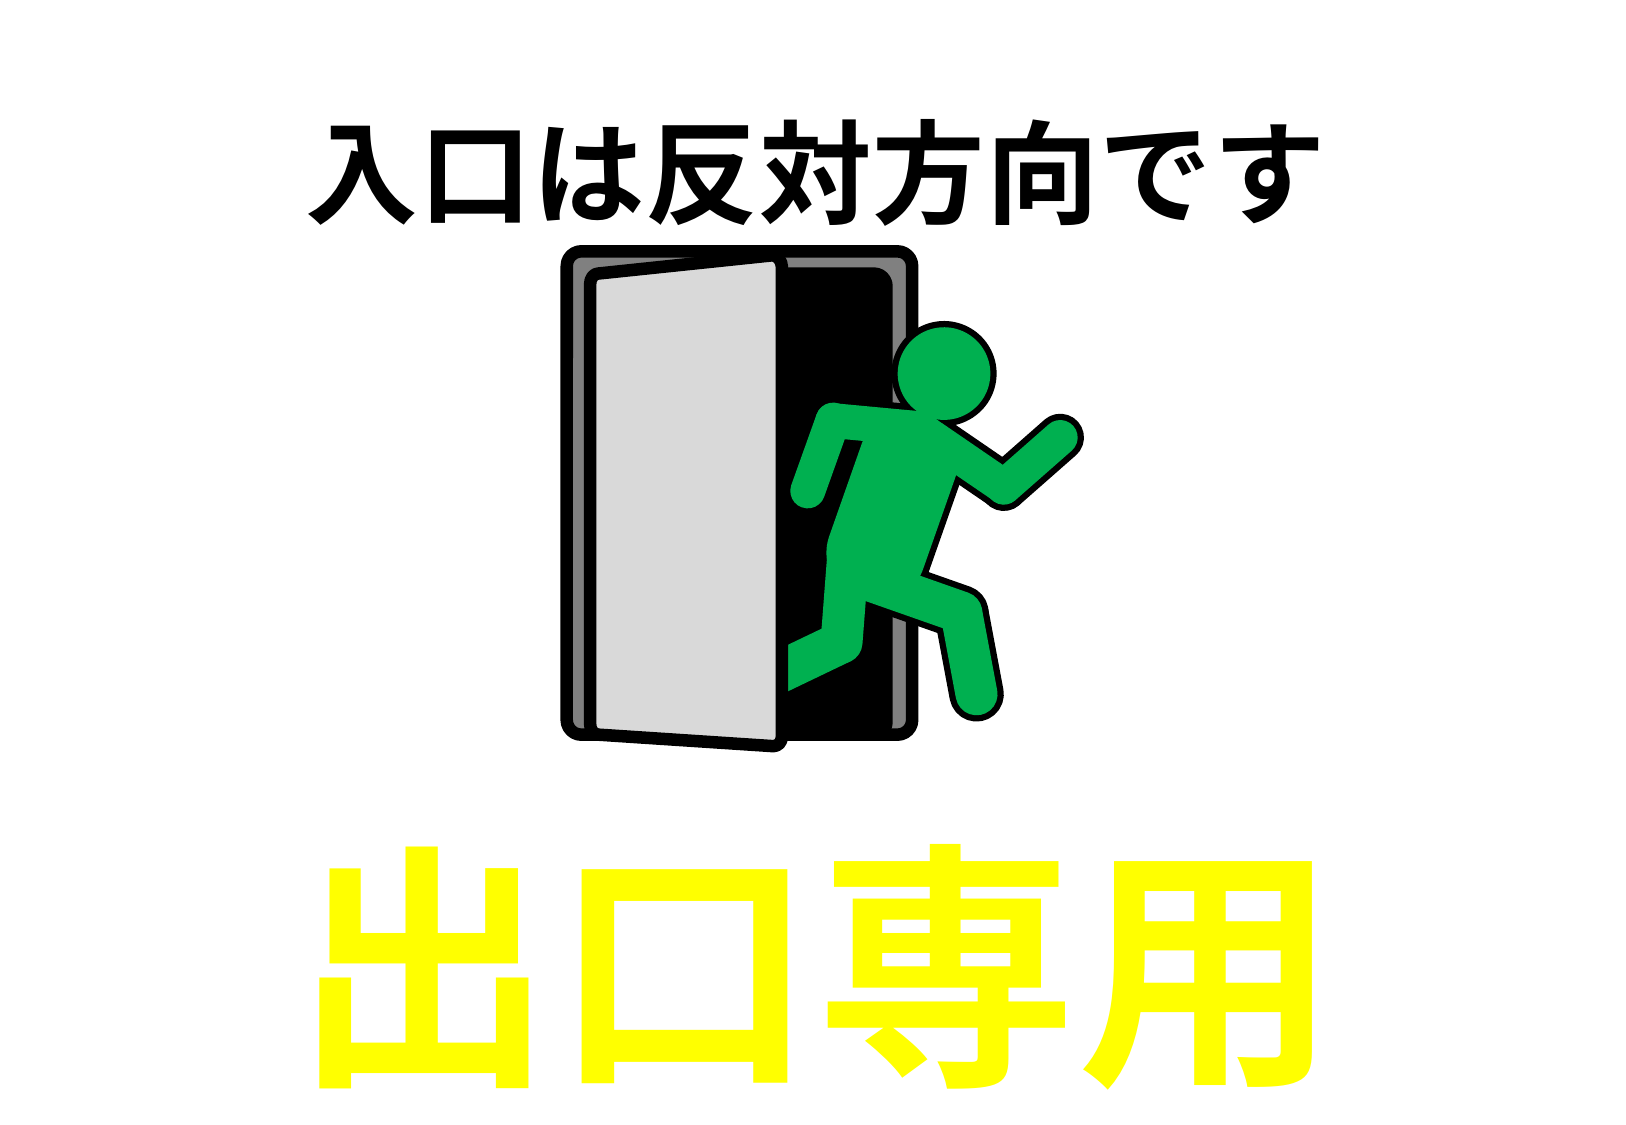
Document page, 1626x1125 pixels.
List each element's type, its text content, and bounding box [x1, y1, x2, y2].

text_box 入口は反対方向です [44, 95, 1588, 246]
text_box 出口専用 [37, 797, 1595, 1125]
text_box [566, 251, 1065, 747]
